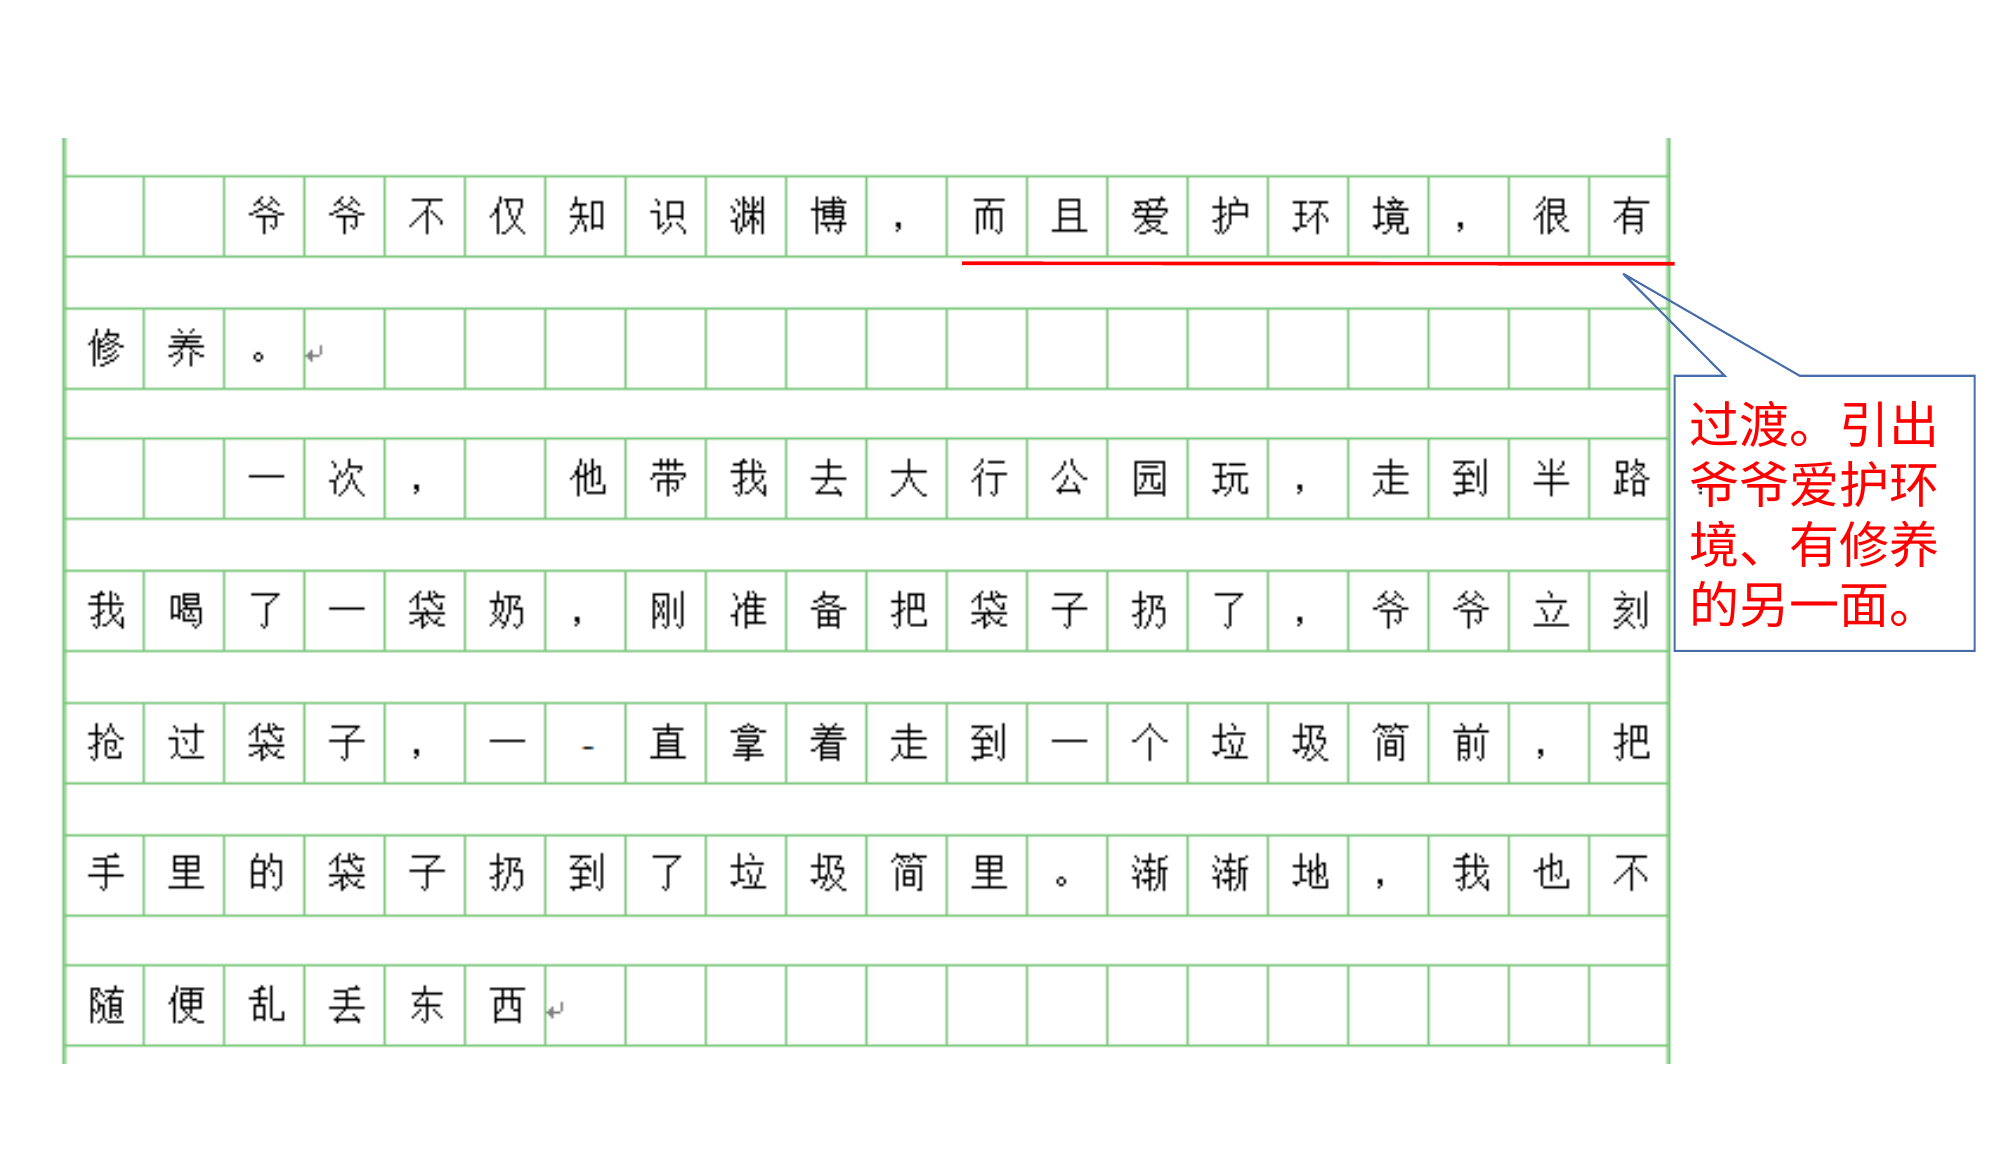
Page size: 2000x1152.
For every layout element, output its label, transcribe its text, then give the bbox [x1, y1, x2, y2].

text_box 过渡。引出爷爷爱护环境、有修养的另一面。 [1701, 317, 1976, 652]
picture [37, 138, 1702, 1064]
